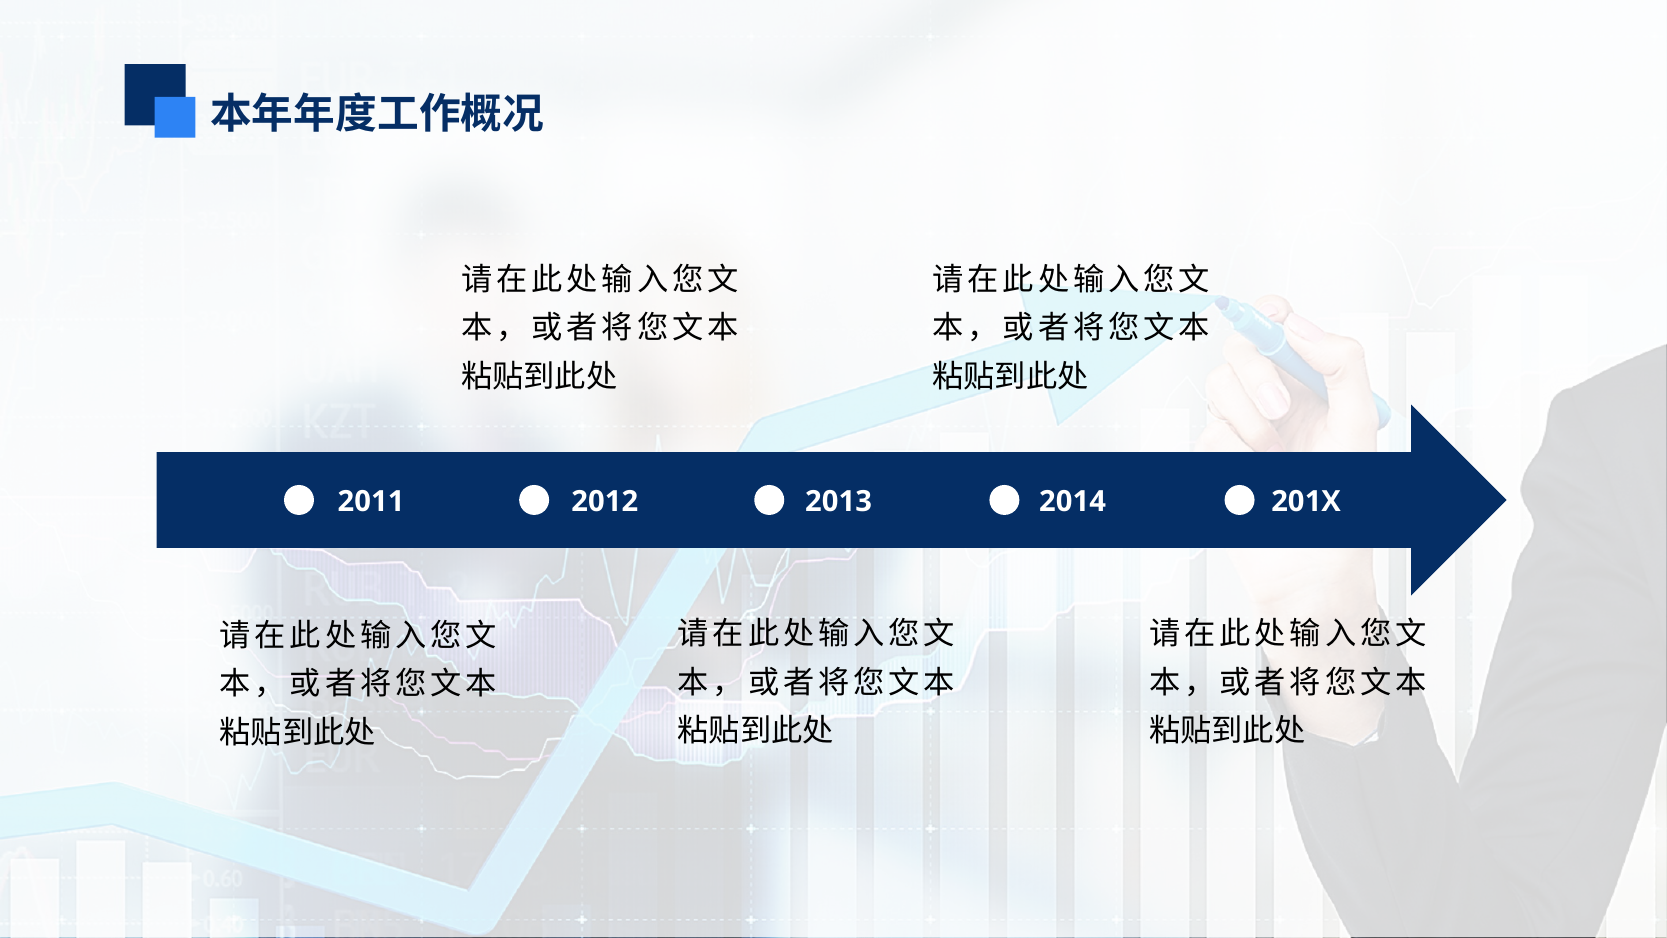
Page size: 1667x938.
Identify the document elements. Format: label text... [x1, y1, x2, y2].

text_box 请在此处输入您文本，或者将您文本粘贴到此处 [445, 239, 755, 402]
text_box [987, 482, 1022, 518]
text_box [752, 482, 787, 518]
text_box 请在此处输入您文本，或者将您文本粘贴到此处 [916, 239, 1227, 402]
text_box [153, 95, 197, 140]
text_box [517, 482, 552, 518]
text_box 本年年度工作概况 [195, 78, 574, 144]
text_box 请在此处输入您文本，或者将您文本粘贴到此处 [1132, 594, 1443, 757]
text_box [1222, 484, 1233, 516]
text_box 2011 [298, 474, 445, 525]
text_box 请在此处输入您文本，或者将您文本粘贴到此处 [661, 594, 972, 757]
text_box 201X [1233, 474, 1380, 525]
text_box 2013 [765, 474, 912, 525]
text_box 2012 [531, 474, 679, 525]
text_box [123, 62, 188, 127]
text_box [281, 482, 317, 518]
text_box 请在此处输入您文本，或者将您文本粘贴到此处 [203, 595, 514, 758]
text_box [154, 402, 1509, 594]
text_box 2014 [999, 474, 1146, 525]
